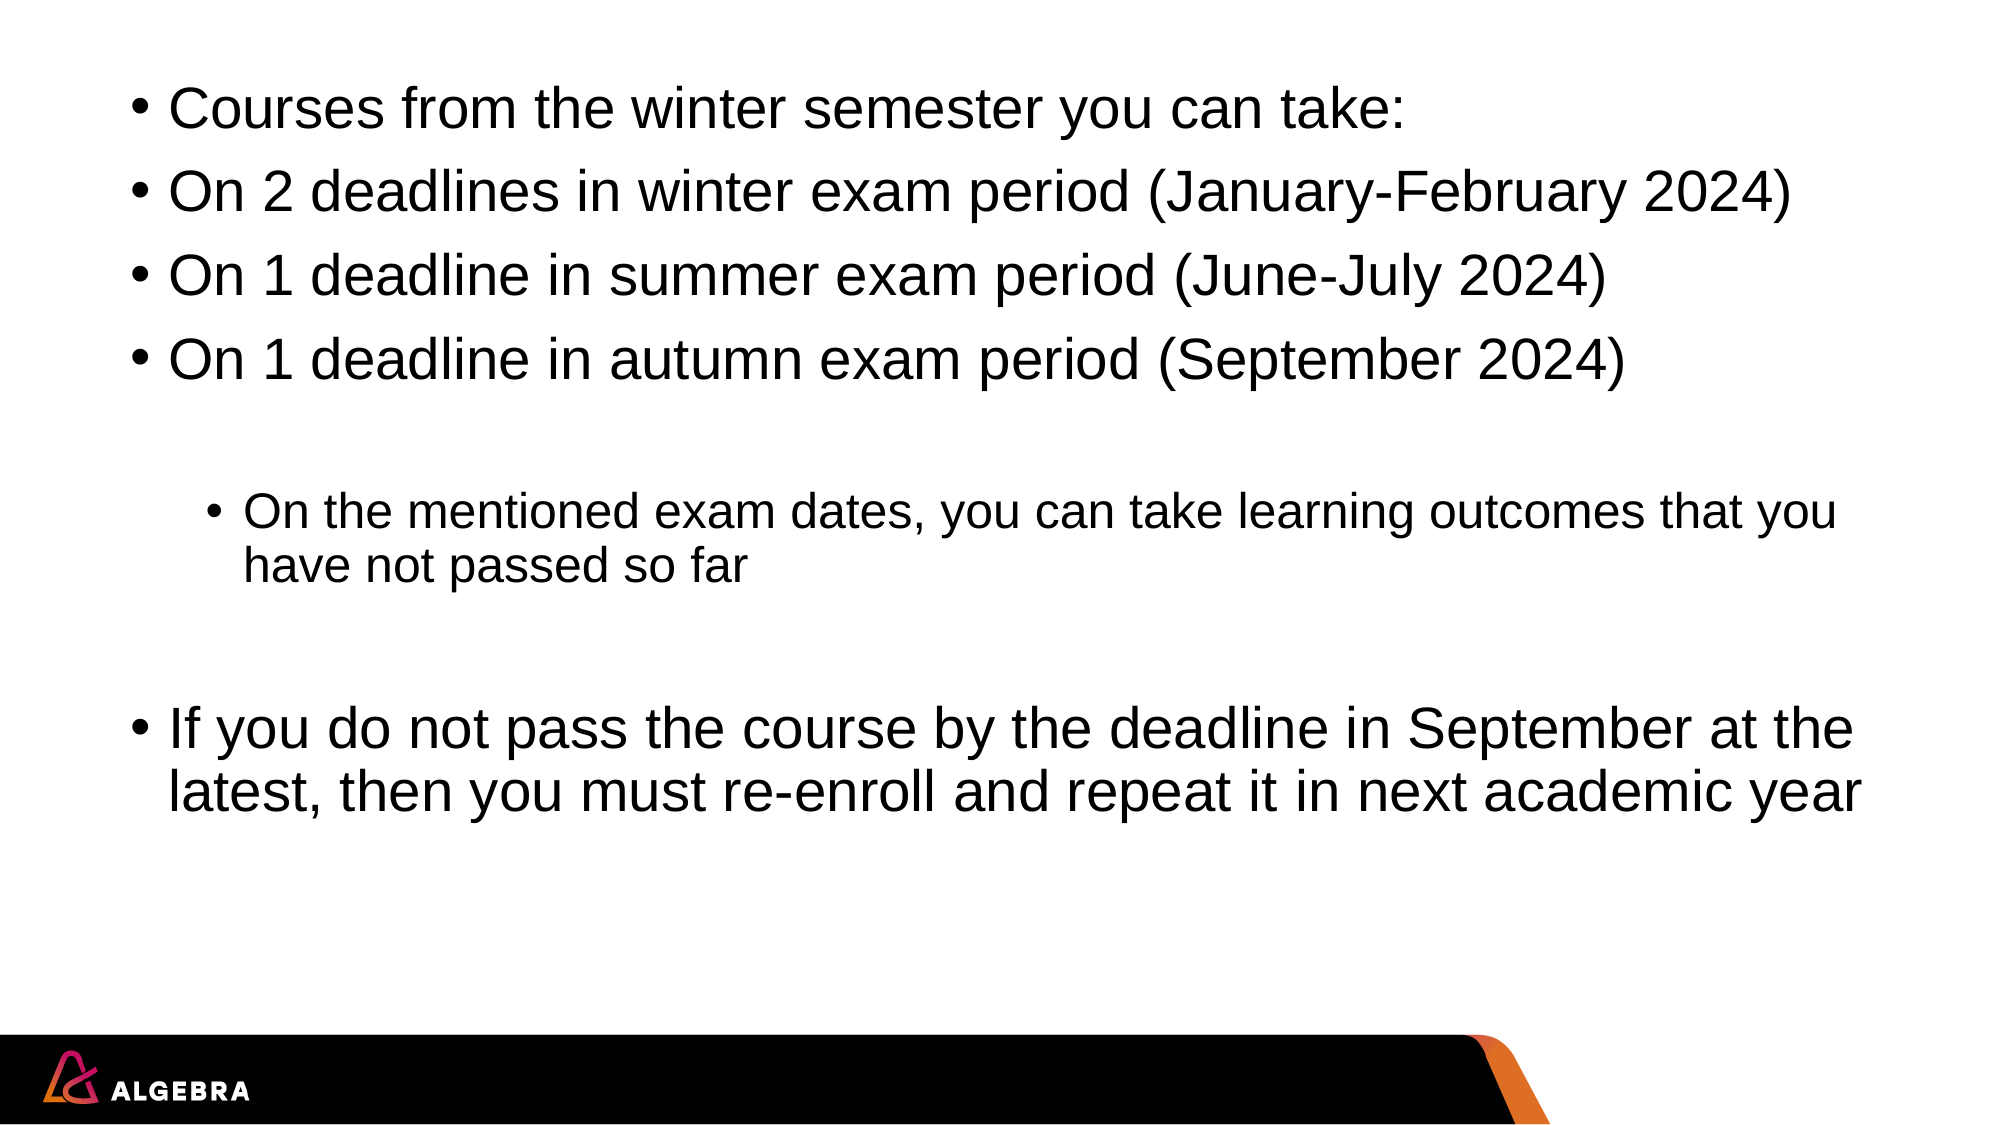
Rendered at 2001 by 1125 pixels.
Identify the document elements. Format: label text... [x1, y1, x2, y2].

picture [0, 1034, 1733, 1125]
list Courses from the winter semester you can take: On 2 deadlines in winter exam period (January-February 2024) On 1 deadline in summer exam period (June-July 2024) On 1 deadline in autumn exam period (September 2024) On the mentioned exam dates, you can take learning outcomes that you have not passed so far If you do not pass the course by the deadline in September at the latest, then you must re-enroll and repeat it in next academic year [115, 70, 1915, 999]
